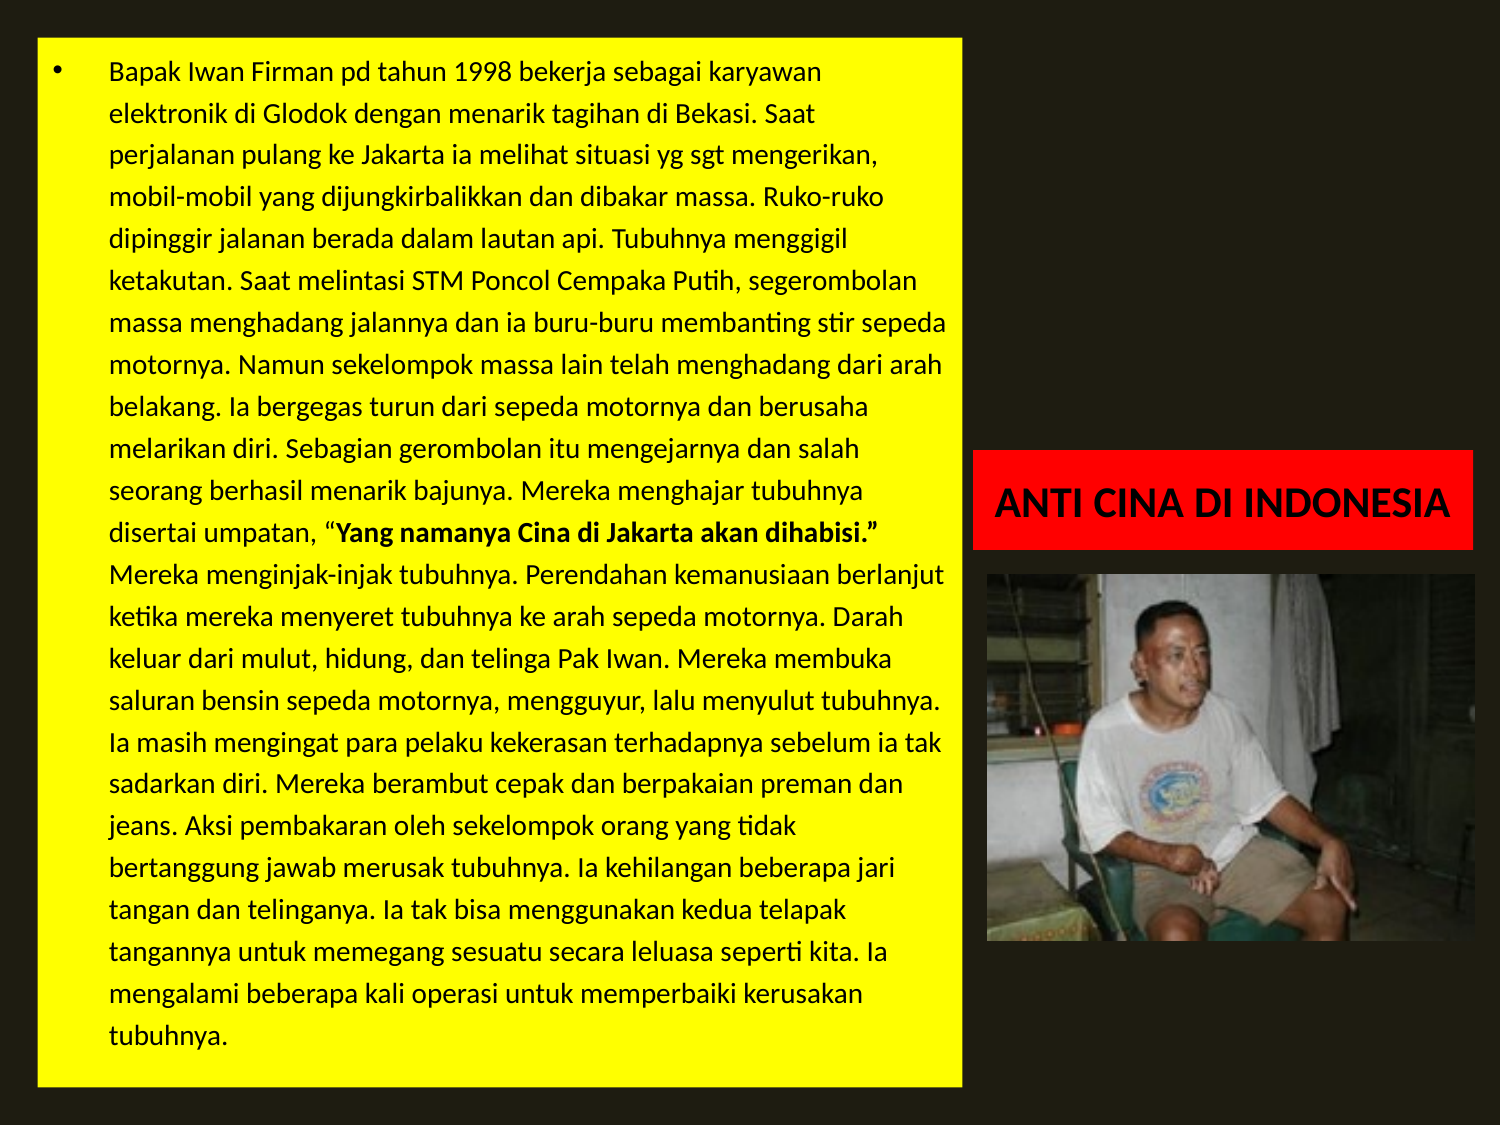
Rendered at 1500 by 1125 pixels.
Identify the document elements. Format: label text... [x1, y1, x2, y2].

picture [987, 574, 1476, 941]
text_box ANTI CINA DI INDONESIA [973, 450, 1474, 550]
list Bapak Iwan Firman pd tahun 1998 bekerja sebagai karyawan elektronik di Glodok dengan menarik tagihan di Bekasi. Saat perjalanan pulang ke Jakarta ia melihat situasi yg sgt mengerikan, mobil-mobil yang dijungkirbalikkan dan dibakar massa. Ruko-ruko dipinggir jalanan berada dalam lautan api. Tubuhnya menggigil ketakutan. Saat melintasi STM Poncol Cempaka Putih, segerombolan massa menghadang jalannya dan ia buru-buru membanting stir sepeda motornya. Namun sekelompok massa lain telah menghadang dari arah belakang. Ia bergegas turun dari sepeda motornya dan berusaha melarikan diri. Sebagian gerombolan itu mengejarnya dan salah seorang berhasil menarik bajunya. Mereka menghajar tubuhnya disertai umpatan, “Yang namanya Cina di Jakarta akan dihabisi.” Mereka menginjak-injak tubuhnya. Perendahan kemanusiaan berlanjut ketika mereka menyeret tubuhnya ke arah sepeda motornya. Darah keluar dari mulut, hidung, dan telinga Pak Iwan. Mereka membuka saluran bensin sepeda motornya, mengguyur, lalu menyulut tubuhnya. Ia masih mengingat para pelaku kekerasan terhadapnya sebelum ia tak sadarkan diri. Mereka berambut cepak dan berpakaian preman dan jeans. Aksi pembakaran oleh sekelompok orang yang tidak bertanggung jawab merusak tubuhnya. Ia kehilangan beberapa jari tangan dan telinganya. Ia tak bisa menggunakan kedua telapak tangannya untuk memegang sesuatu secara leluasa seperti kita. Ia mengalami beberapa kali operasi untuk memperbaiki kerusakan tubuhnya. [37, 37, 963, 1088]
